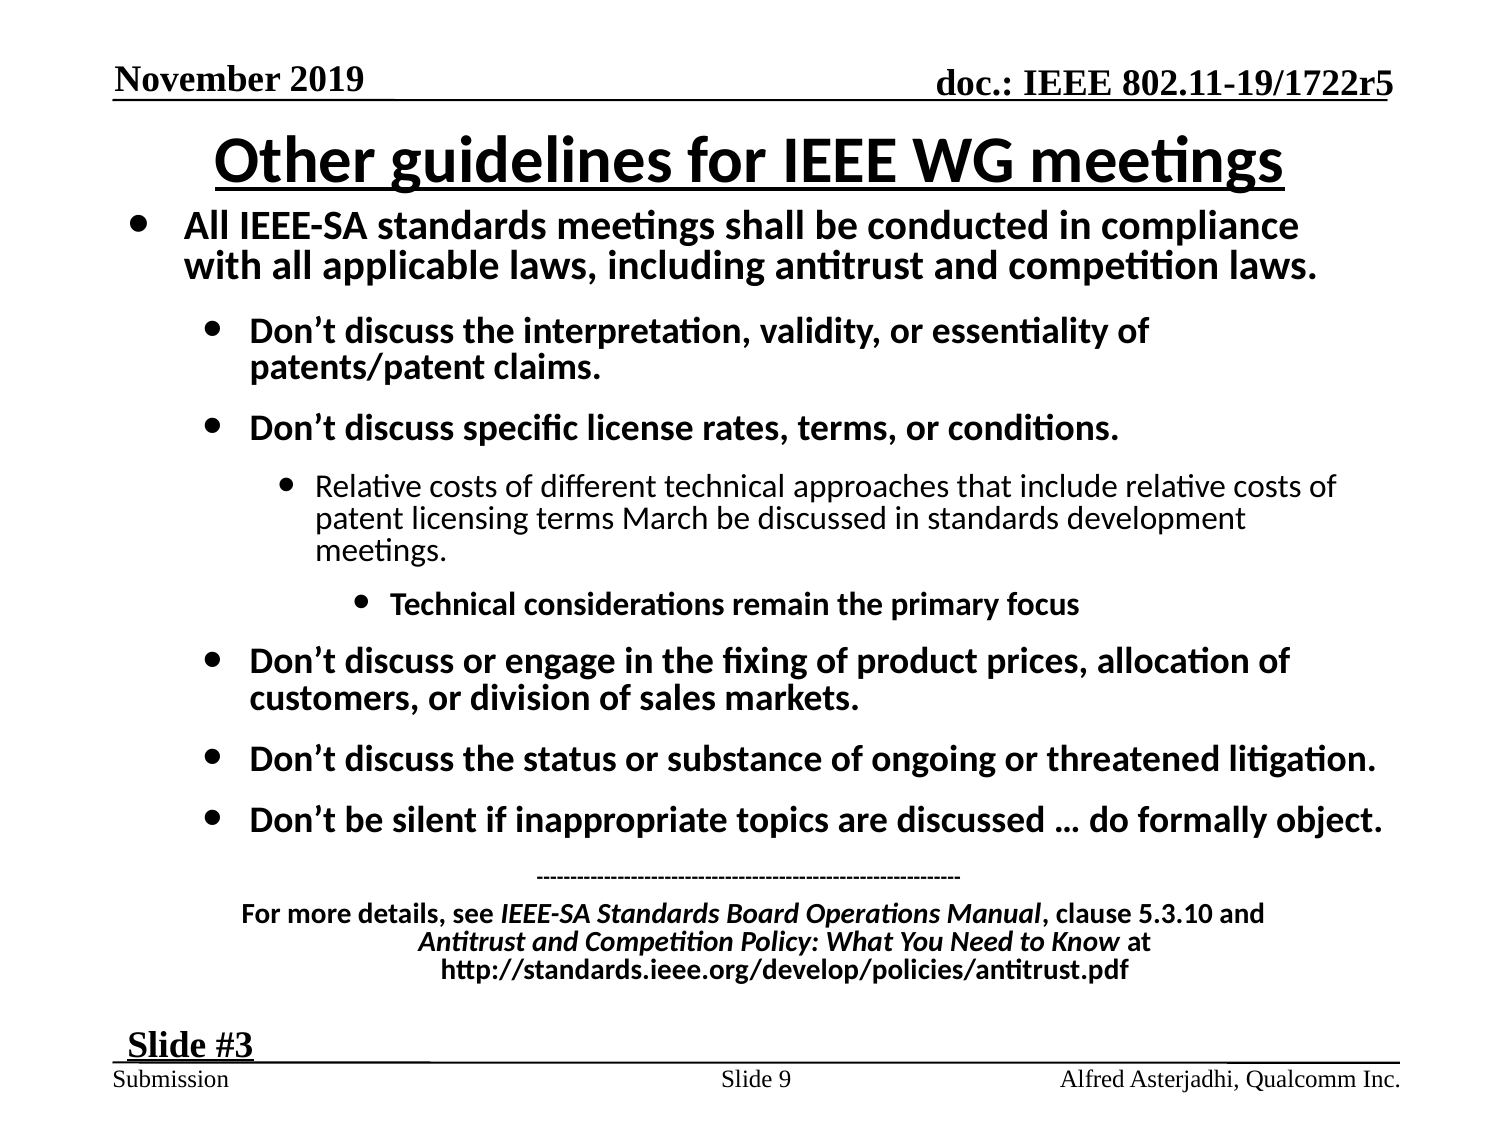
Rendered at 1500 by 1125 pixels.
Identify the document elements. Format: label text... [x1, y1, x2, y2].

slide_number Slide 9 [712, 1061, 800, 1123]
list All IEEE-SA standards meetings shall be conducted in compliance with all applicable laws, including antitrust and competition laws. Don’t discuss the interpretation, validity, or essentiality of patents/patent claims. Don’t discuss specific license rates, terms, or conditions. Relative costs of different technical approaches that include relative costs of patent licensing terms March be discussed in standards development meetings. Technical considerations remain the primary focus Don’t discuss or engage in the fixing of product prices, allocation of customers, or division of sales markets. Don’t discuss the status or substance of ongoing or threatened litigation. Don’t be silent if inappropriate topics are discussed … do formally object. --------------------------------------------------------------- For more details, see IEEE-SA Standards Board Operations Manual, clause 5.3.10 and Antitrust and Competition Policy: What You Need to Know at http://standards.ieee.org/develop/policies/antitrust.pdf [112, 199, 1402, 1063]
title Other guidelines for IEEE WG meetings [112, 112, 1388, 199]
footer Alfred Asterjadhi, Qualcomm Inc. [878, 1061, 1402, 1093]
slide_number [114, 54, 423, 100]
text_box Slide #3 [112, 1012, 269, 1073]
